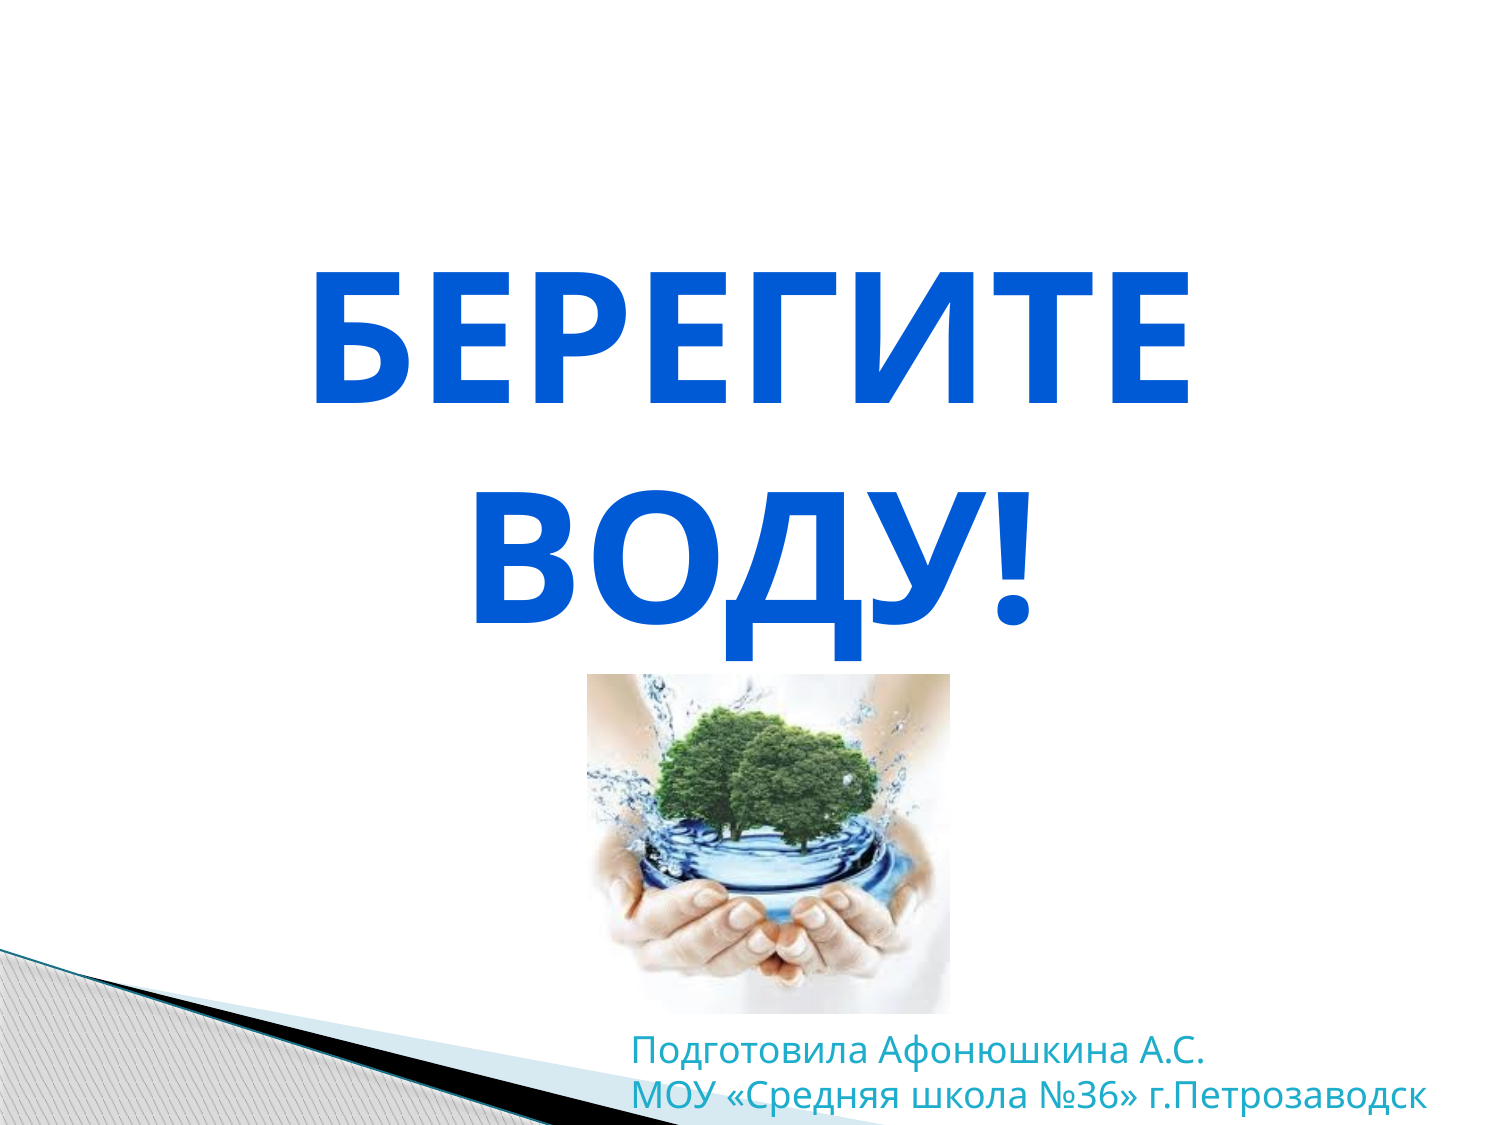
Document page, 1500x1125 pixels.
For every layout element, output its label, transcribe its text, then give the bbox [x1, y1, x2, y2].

text_box БЕРЕГИТЕ ВОДУ! [187, 212, 1313, 668]
picture [587, 674, 951, 1015]
text_box Подготовила Афонюшкина А.С. МОУ «Средняя школа №36» г.Петрозаводск [615, 1018, 1444, 1124]
